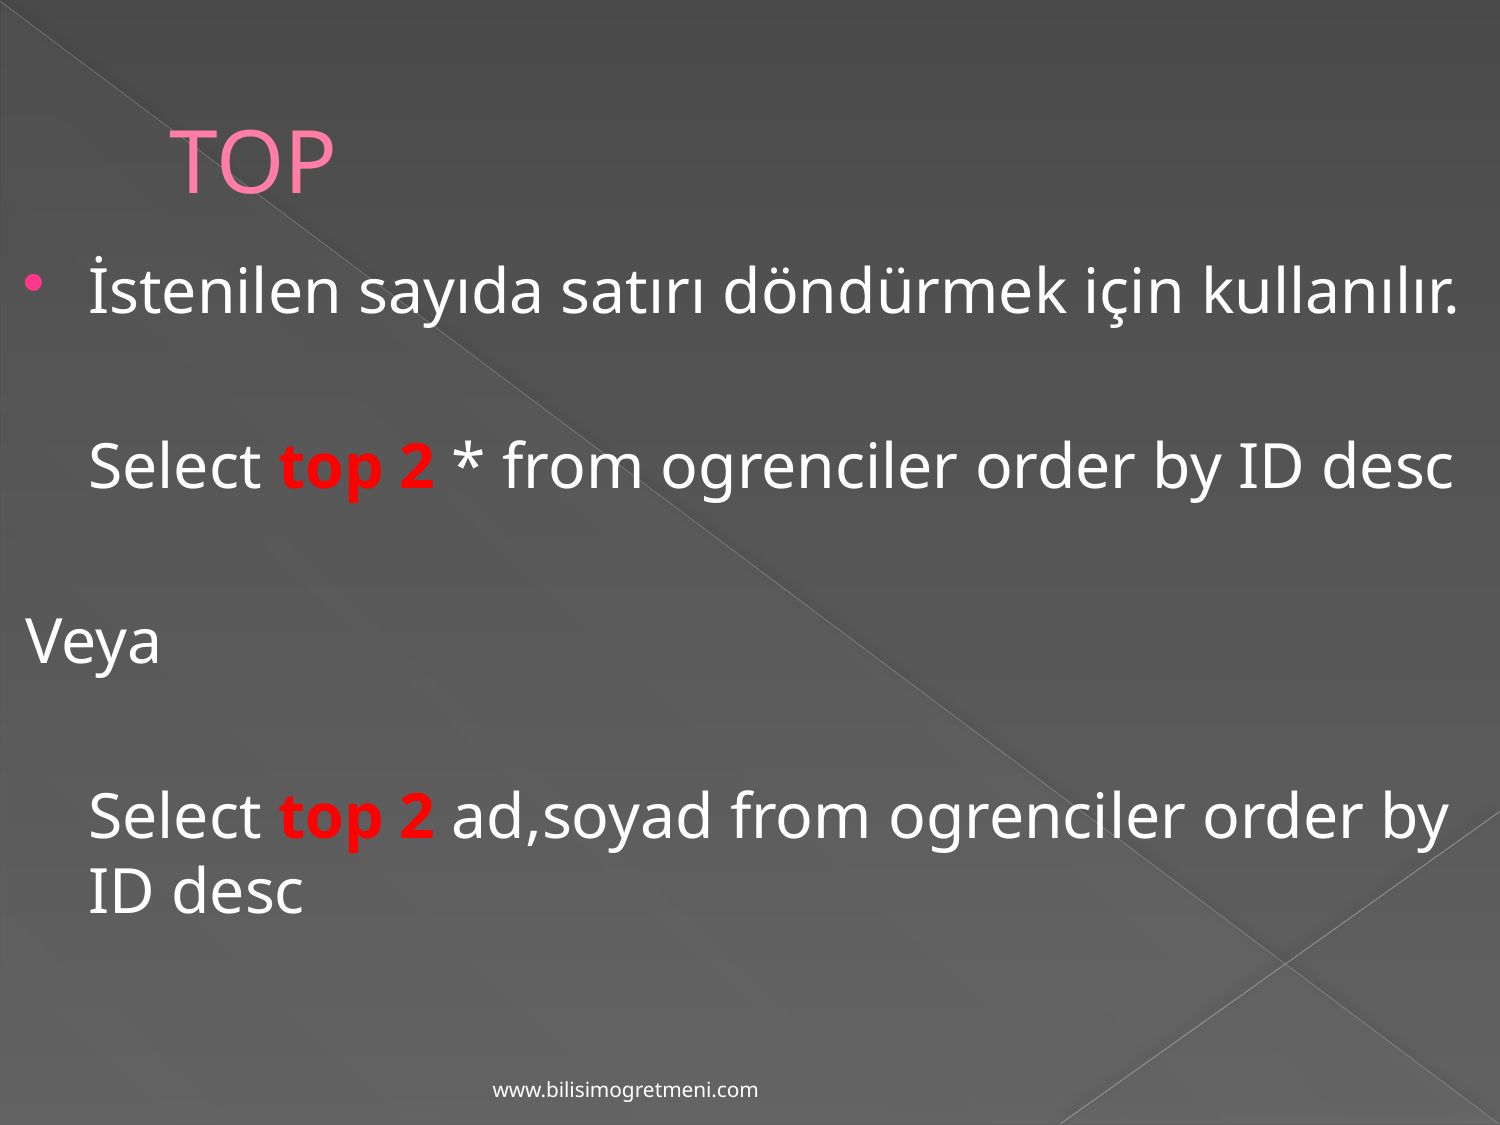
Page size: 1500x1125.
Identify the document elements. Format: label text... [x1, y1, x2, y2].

footer www.bilisimogretmeni.com [75, 1063, 774, 1113]
title TOP [75, 43, 1425, 243]
list İstenilen sayıda satırı döndürmek için kullanılır. Select top 2 * from ogrenciler order by ID desc Veya Select top 2 ad,soyad from ogrenciler order by ID desc [0, 243, 1500, 994]
